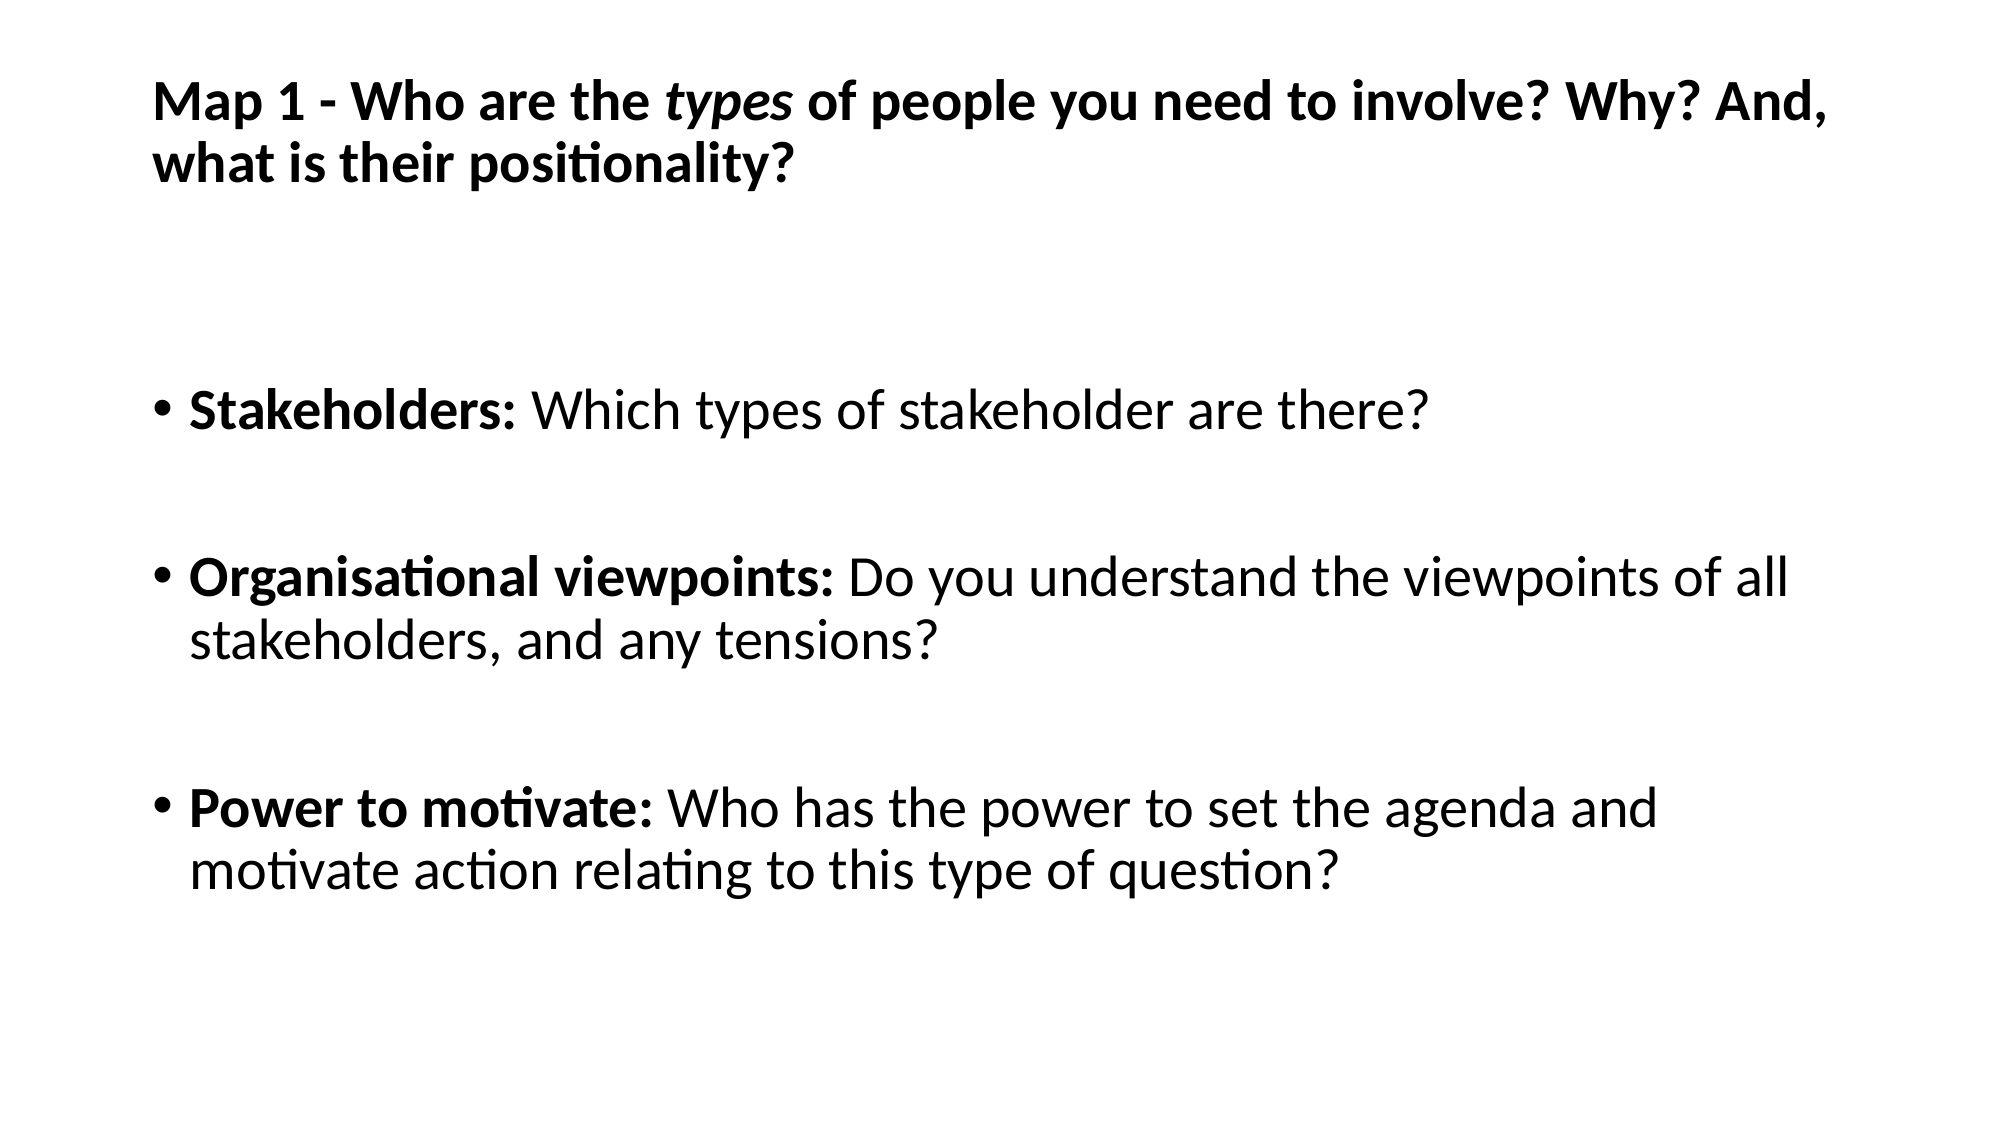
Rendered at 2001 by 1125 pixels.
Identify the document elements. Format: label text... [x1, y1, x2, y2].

title Map 1 - Who are the types of people you need to involve? Why? And, what is their positionality? [137, 48, 1863, 217]
list Stakeholders: Which types of stakeholder are there? Organisational viewpoints: Do you understand the viewpoints of all stakeholders, and any tensions? Power to motivate: Who has the power to set the agenda and motivate action relating to this type of question? [137, 371, 1863, 950]
